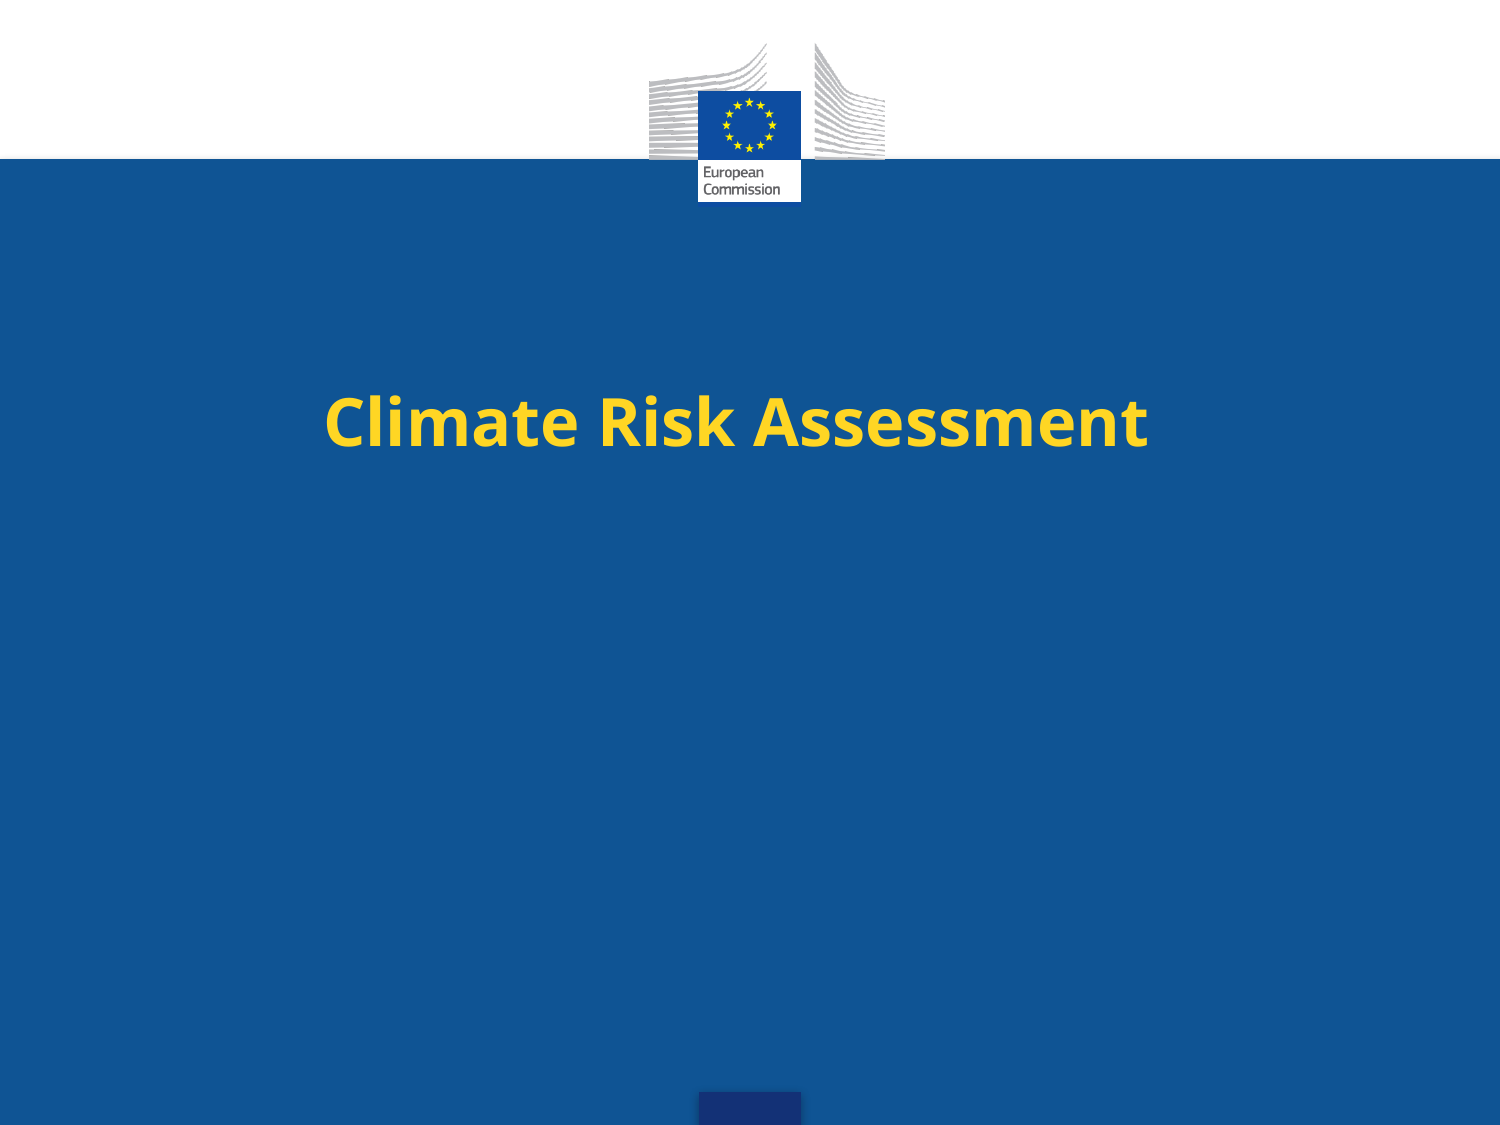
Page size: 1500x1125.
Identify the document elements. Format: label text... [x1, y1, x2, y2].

title Climate Risk Assessment [230, 355, 1243, 485]
